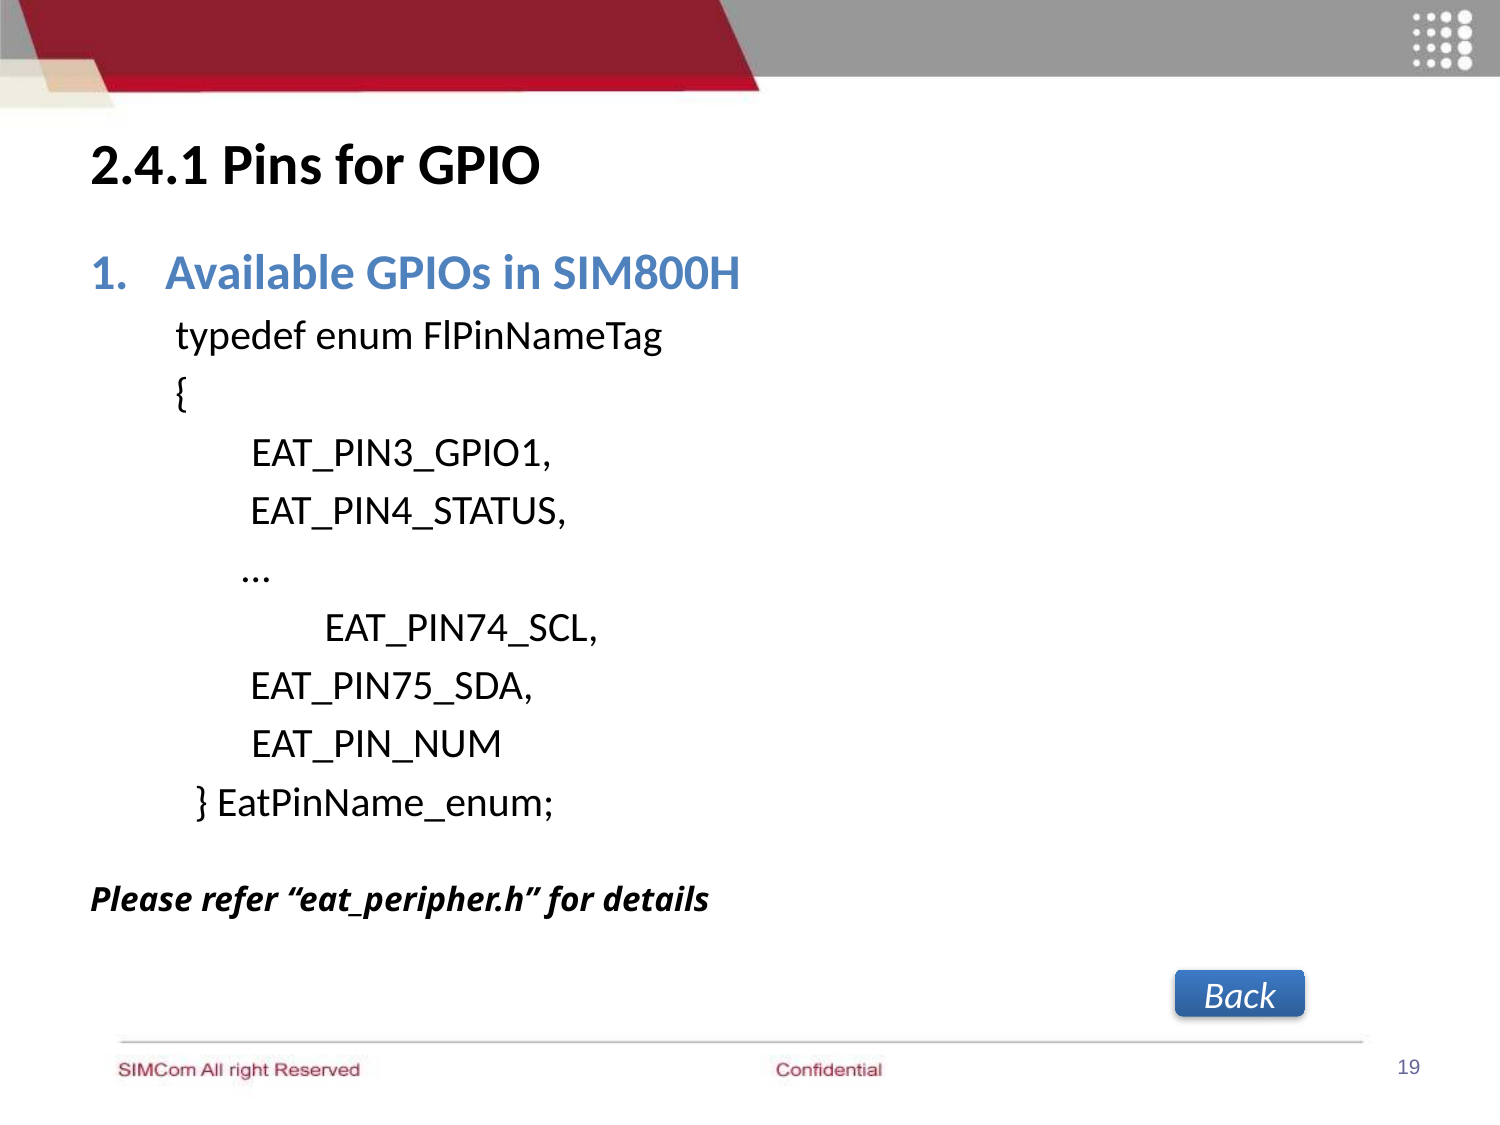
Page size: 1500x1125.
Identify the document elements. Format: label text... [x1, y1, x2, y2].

text_box Back [1175, 969, 1306, 1017]
title 2.4.1 Pins for GPIO [74, 89, 1426, 231]
picture [0, 0, 1500, 1125]
list Available GPIOs in SIM800H typedef enum FlPinNameTag { EAT_PIN3_GPIO1, EAT_PIN4_STATUS, … EAT_PIN74_SCL, EAT_PIN75_SDA, EAT_PIN_NUM } EatPinName_enum; Please refer “eat_peripher.h” for details [74, 231, 1426, 1036]
